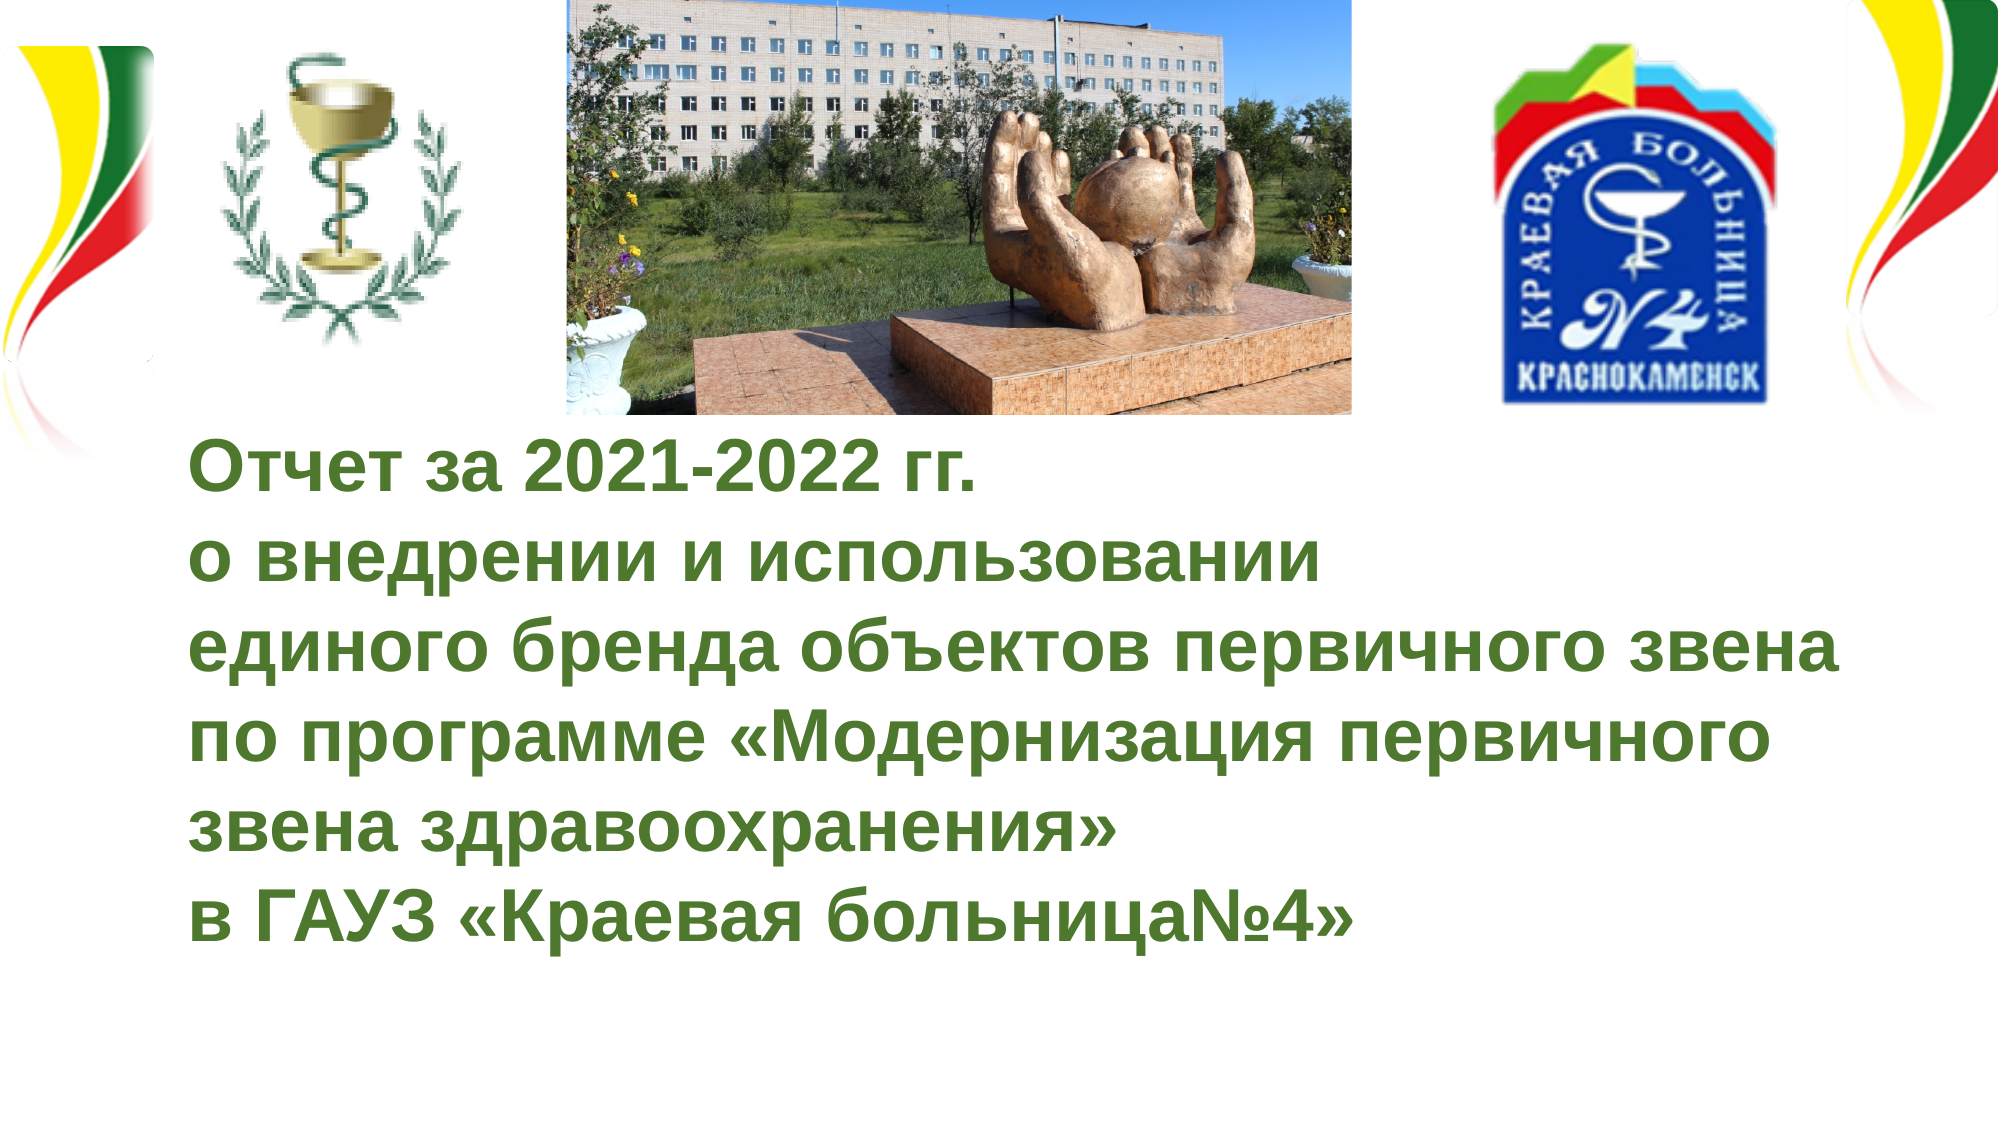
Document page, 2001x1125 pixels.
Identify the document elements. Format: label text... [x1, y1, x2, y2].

picture [1842, 0, 2001, 636]
picture [1456, 0, 1808, 436]
text_box Отчет за 2021-2022 гг. о внедрении и использовании единого бренда объектов первичного звена по программе «Модернизация первичного звена здравоохранения» в ГАУЗ «Краевая больница№4» [173, 408, 1957, 779]
text_box [1140, 878, 1961, 1094]
picture [566, 0, 1352, 416]
picture [0, 34, 562, 683]
